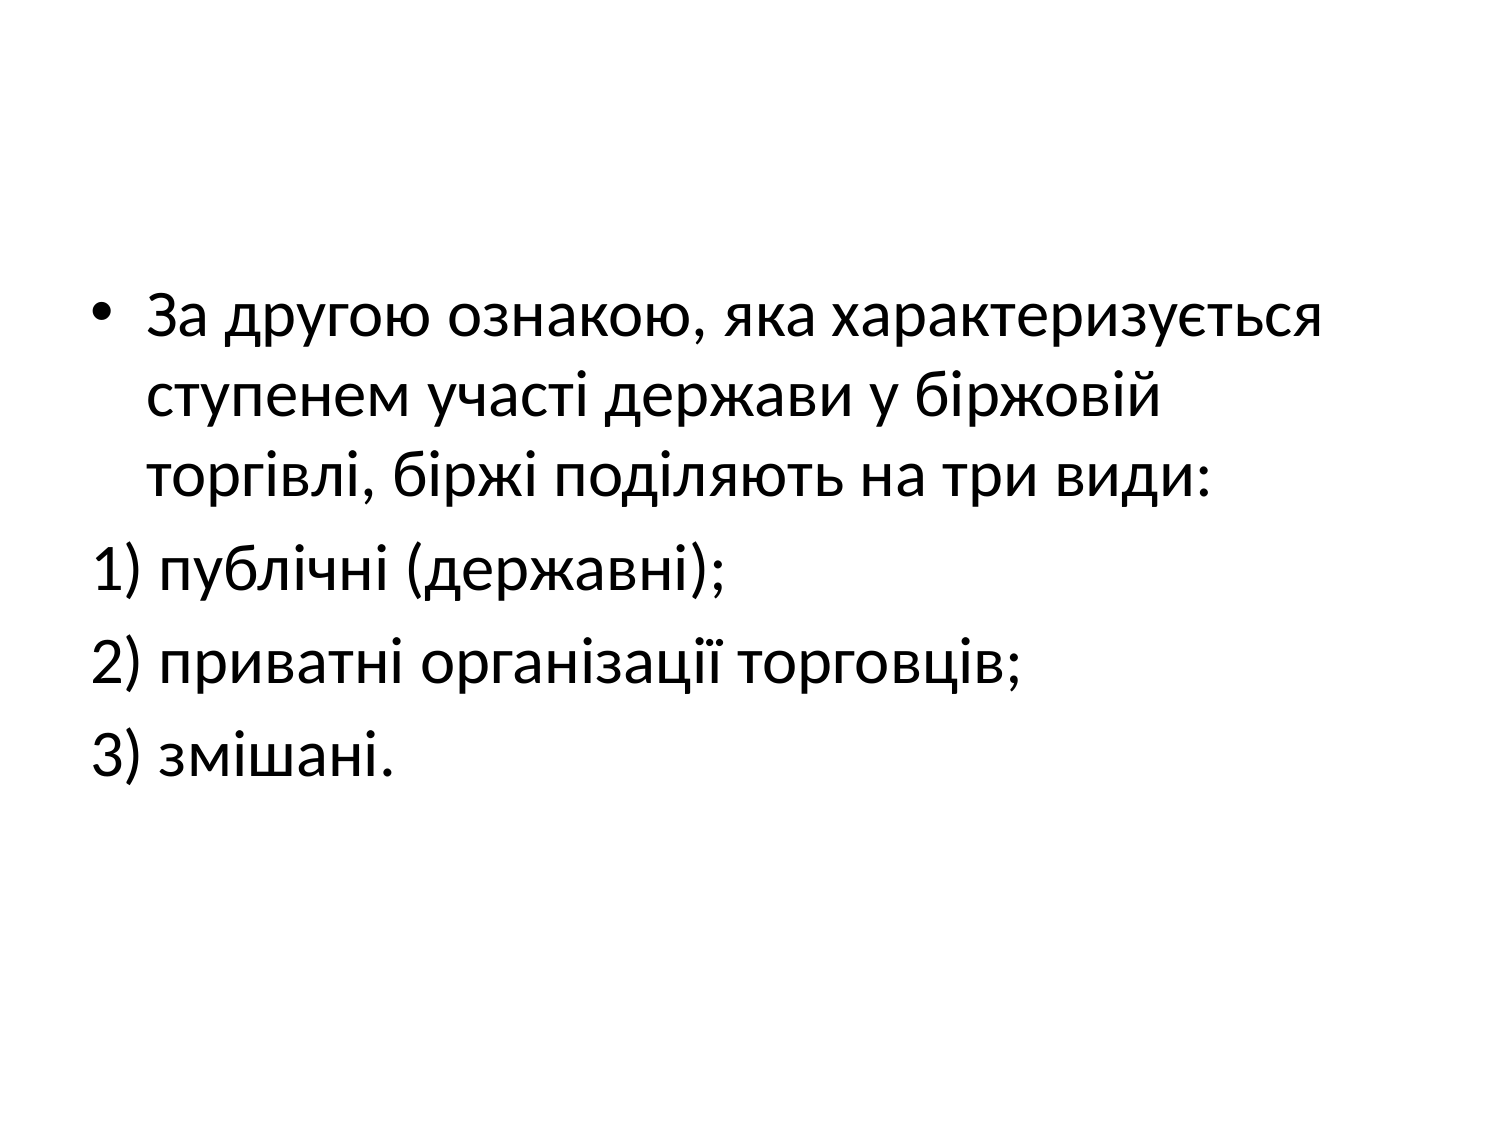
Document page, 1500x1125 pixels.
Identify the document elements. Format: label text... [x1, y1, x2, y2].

list За другою ознакою, яка характеризується ступенем участі держави у біржовій торгівлі, біржі поділяють на три види: 1) публічні (державні); 2) приватні організації торговців; 3) змішані. [75, 262, 1425, 1005]
